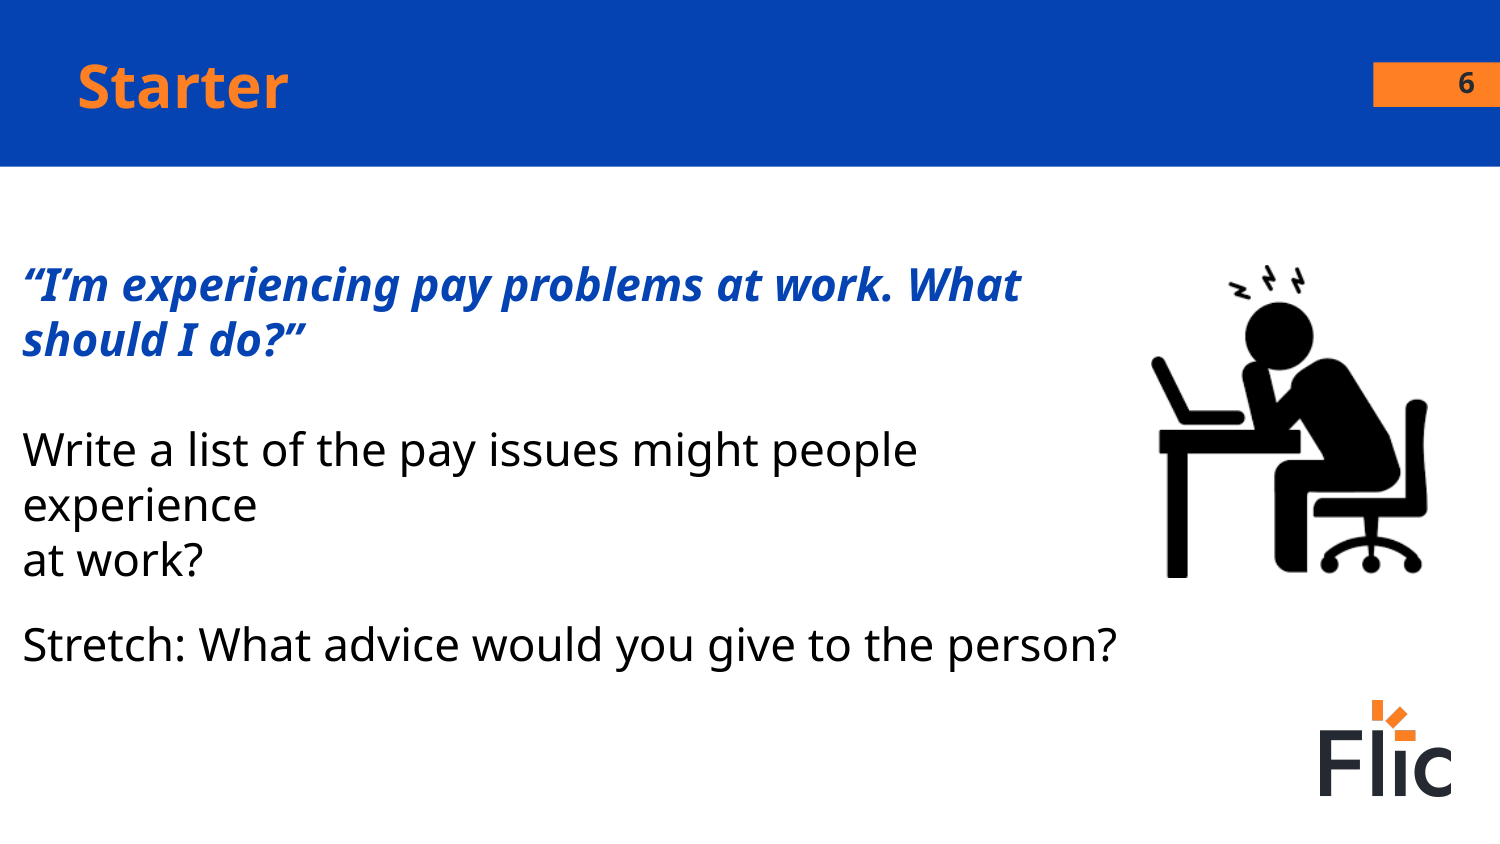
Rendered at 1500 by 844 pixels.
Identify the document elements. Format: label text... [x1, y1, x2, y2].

text_box Starter [62, 41, 1307, 127]
text_box “I’m experiencing pay problems at work. What should I do?” Write a list of the pay issues might people experience at work? Stretch: What advice would you give to the person? [7, 240, 1163, 686]
picture [1151, 265, 1428, 579]
picture [1320, 700, 1451, 797]
slide_number ‹#› [1385, 66, 1490, 104]
